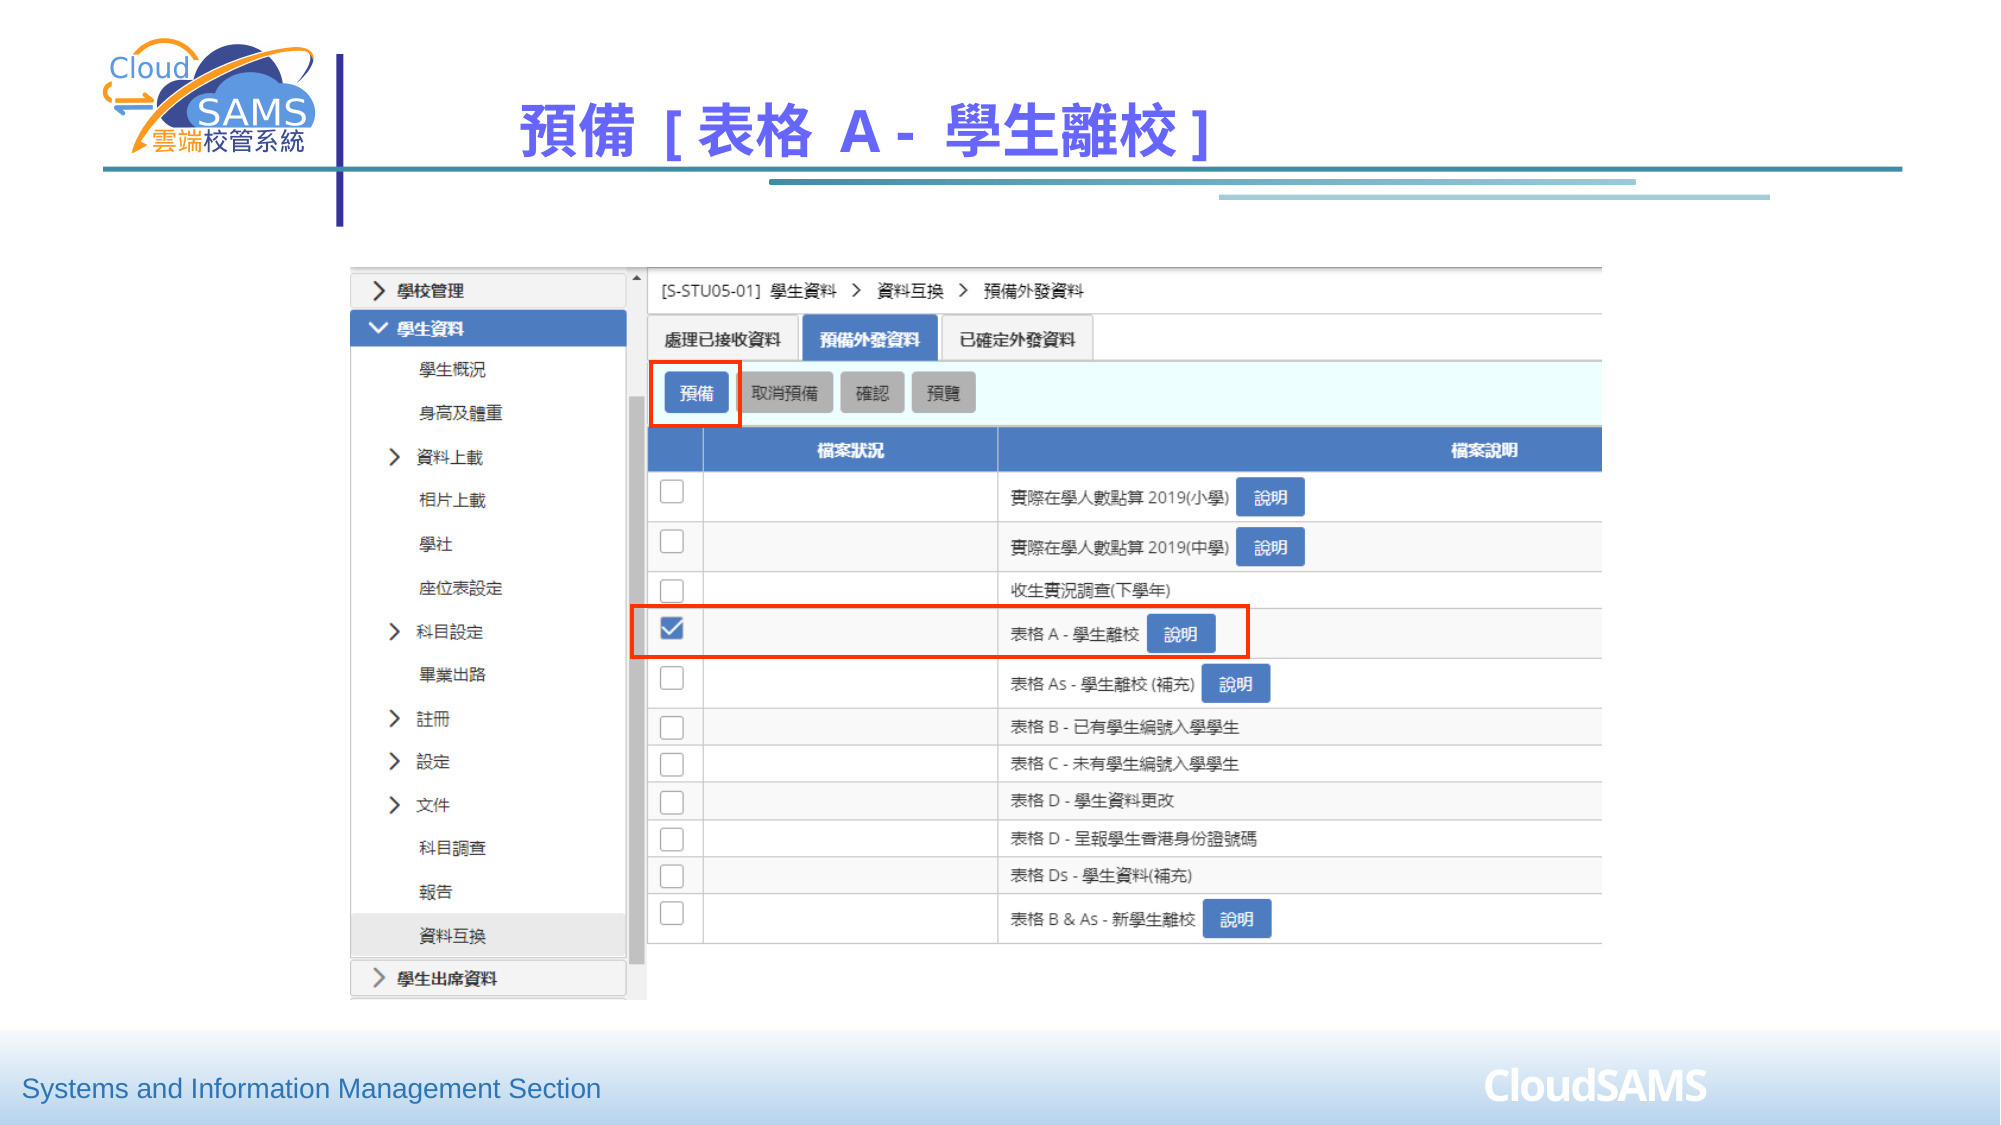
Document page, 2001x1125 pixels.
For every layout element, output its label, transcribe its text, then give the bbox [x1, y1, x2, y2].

picture [350, 266, 1602, 1000]
picture [87, 7, 349, 175]
text_box 預備 [表格 A - 學生離校] [505, 46, 1681, 171]
